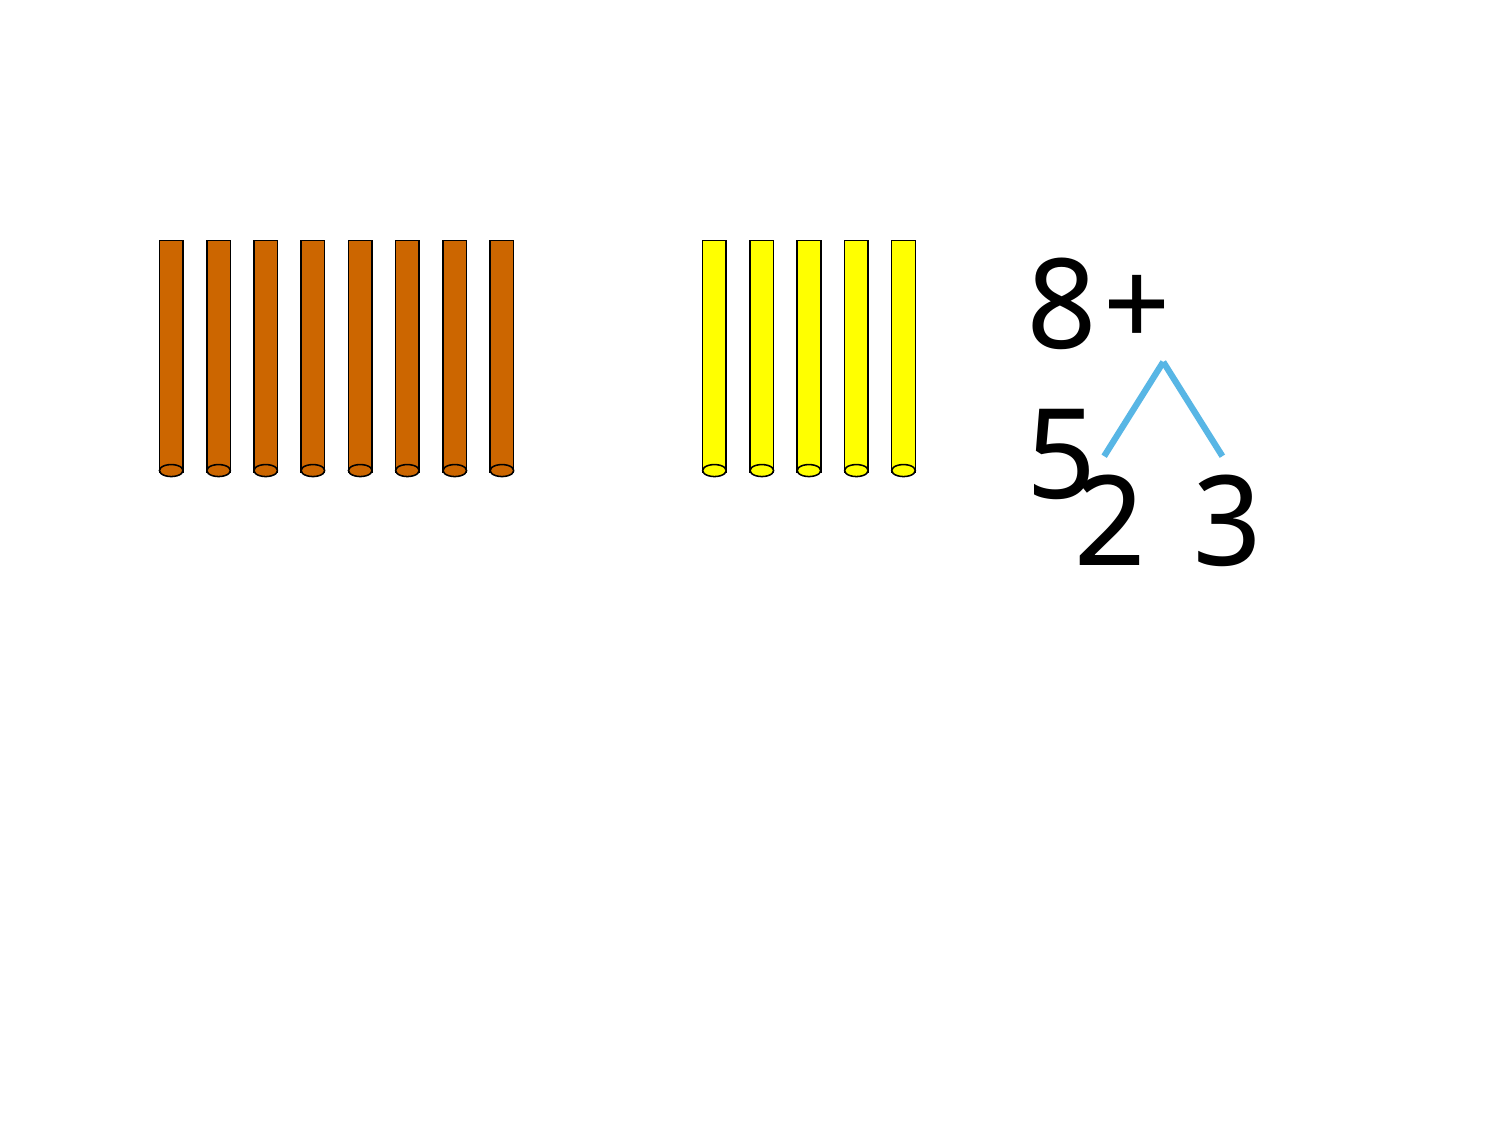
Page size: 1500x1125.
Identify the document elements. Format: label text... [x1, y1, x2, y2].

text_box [844, 240, 869, 477]
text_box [702, 240, 727, 477]
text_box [301, 240, 325, 477]
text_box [749, 240, 774, 477]
text_box 2 [1056, 432, 1174, 598]
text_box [442, 240, 467, 477]
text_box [348, 240, 373, 477]
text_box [395, 240, 420, 477]
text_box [1104, 361, 1223, 457]
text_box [891, 240, 916, 477]
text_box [797, 240, 821, 477]
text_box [206, 240, 231, 477]
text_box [253, 240, 278, 477]
text_box 3 [1174, 432, 1293, 598]
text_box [159, 240, 184, 477]
text_box 8+5 [1009, 216, 1258, 532]
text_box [490, 240, 514, 477]
